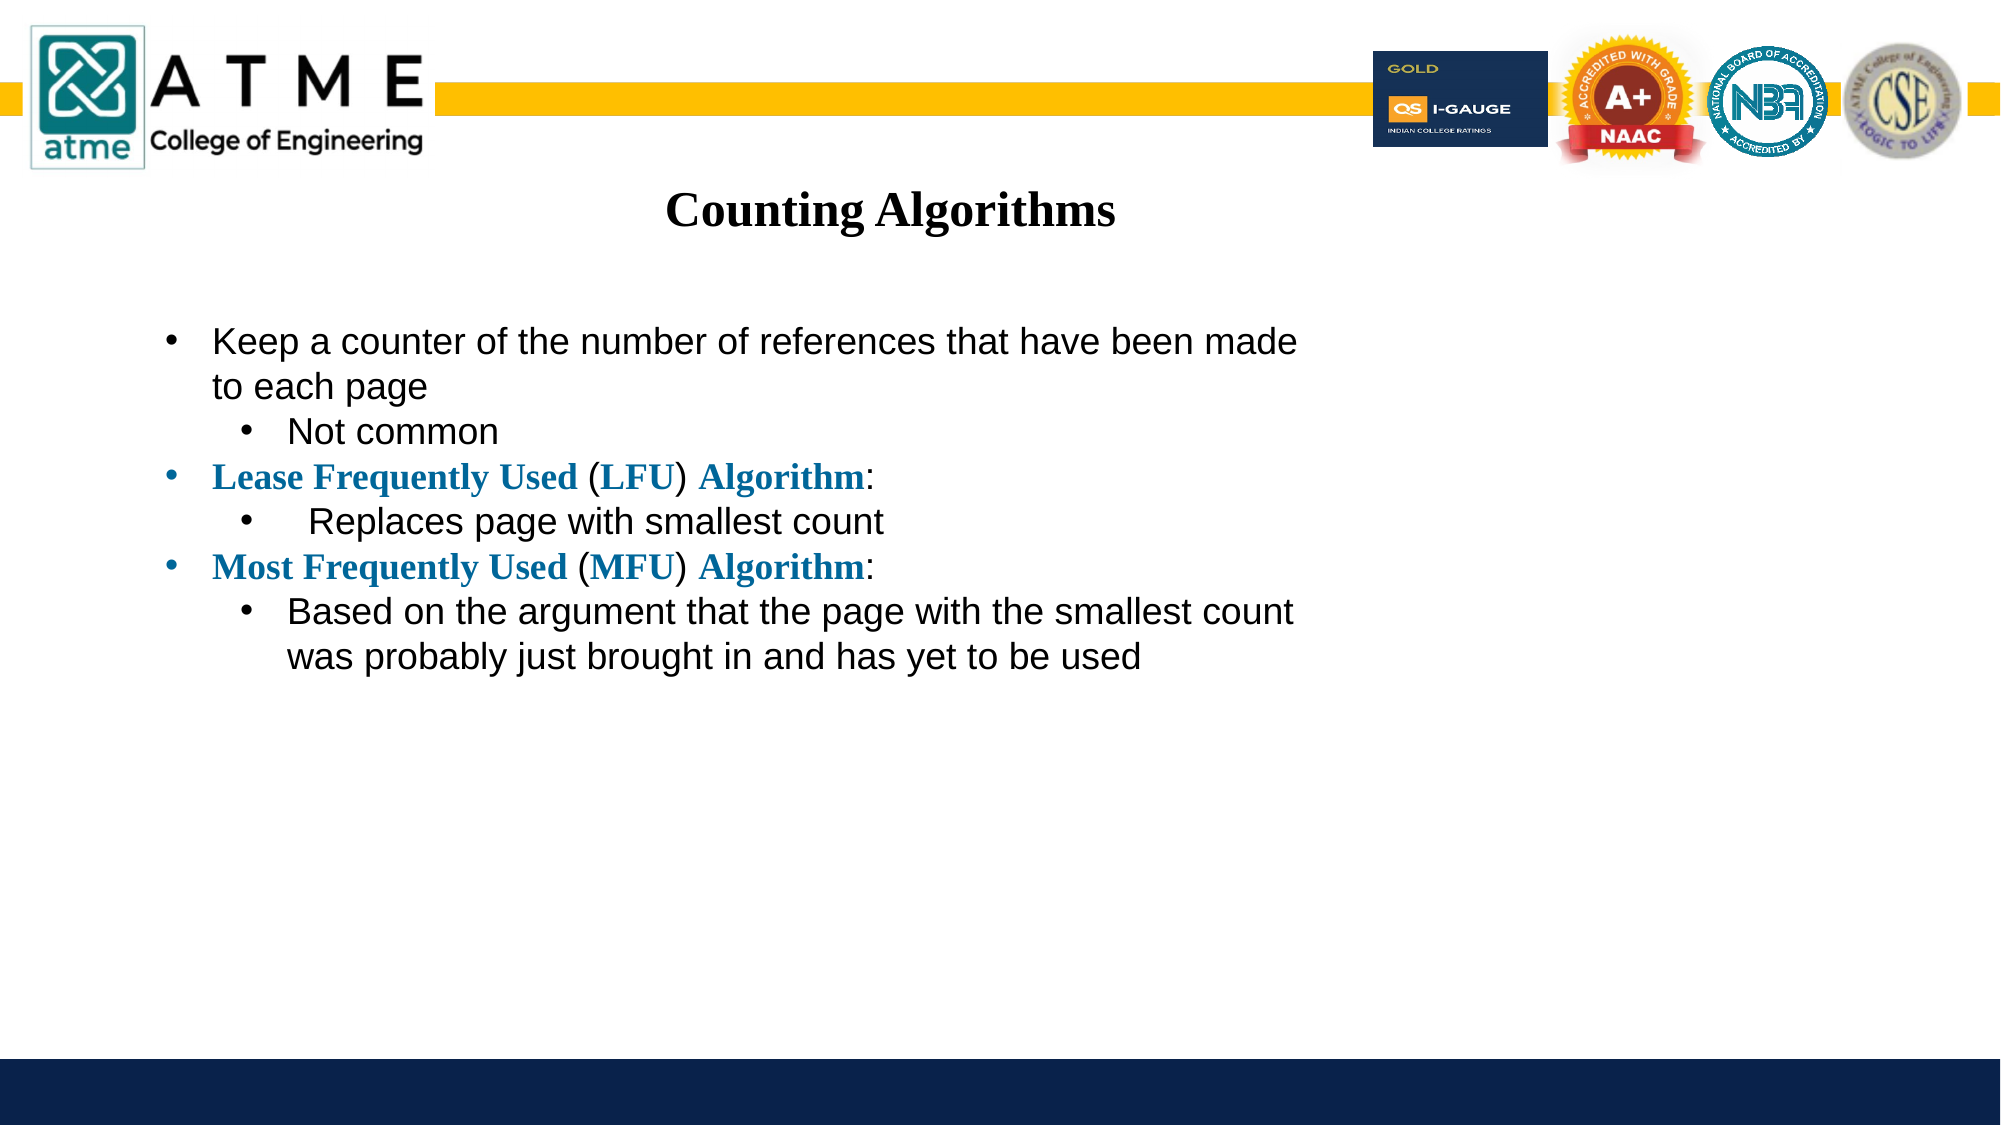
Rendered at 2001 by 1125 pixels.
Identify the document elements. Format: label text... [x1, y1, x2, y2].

picture [22, 15, 435, 178]
picture [0, 1059, 2001, 1125]
title Counting Algorithms [650, 168, 2000, 264]
picture [1840, 26, 1968, 168]
list Keep a counter of the number of references that have been made to each page Not common Lease Frequently Used (LFU) Algorithm: Replaces page with smallest count Most Frequently Used (MFU) Algorithm: Based on the argument that the page with the smallest count was probably just brought in and has yet to be used [150, 309, 1350, 1057]
picture [1373, 20, 1828, 168]
